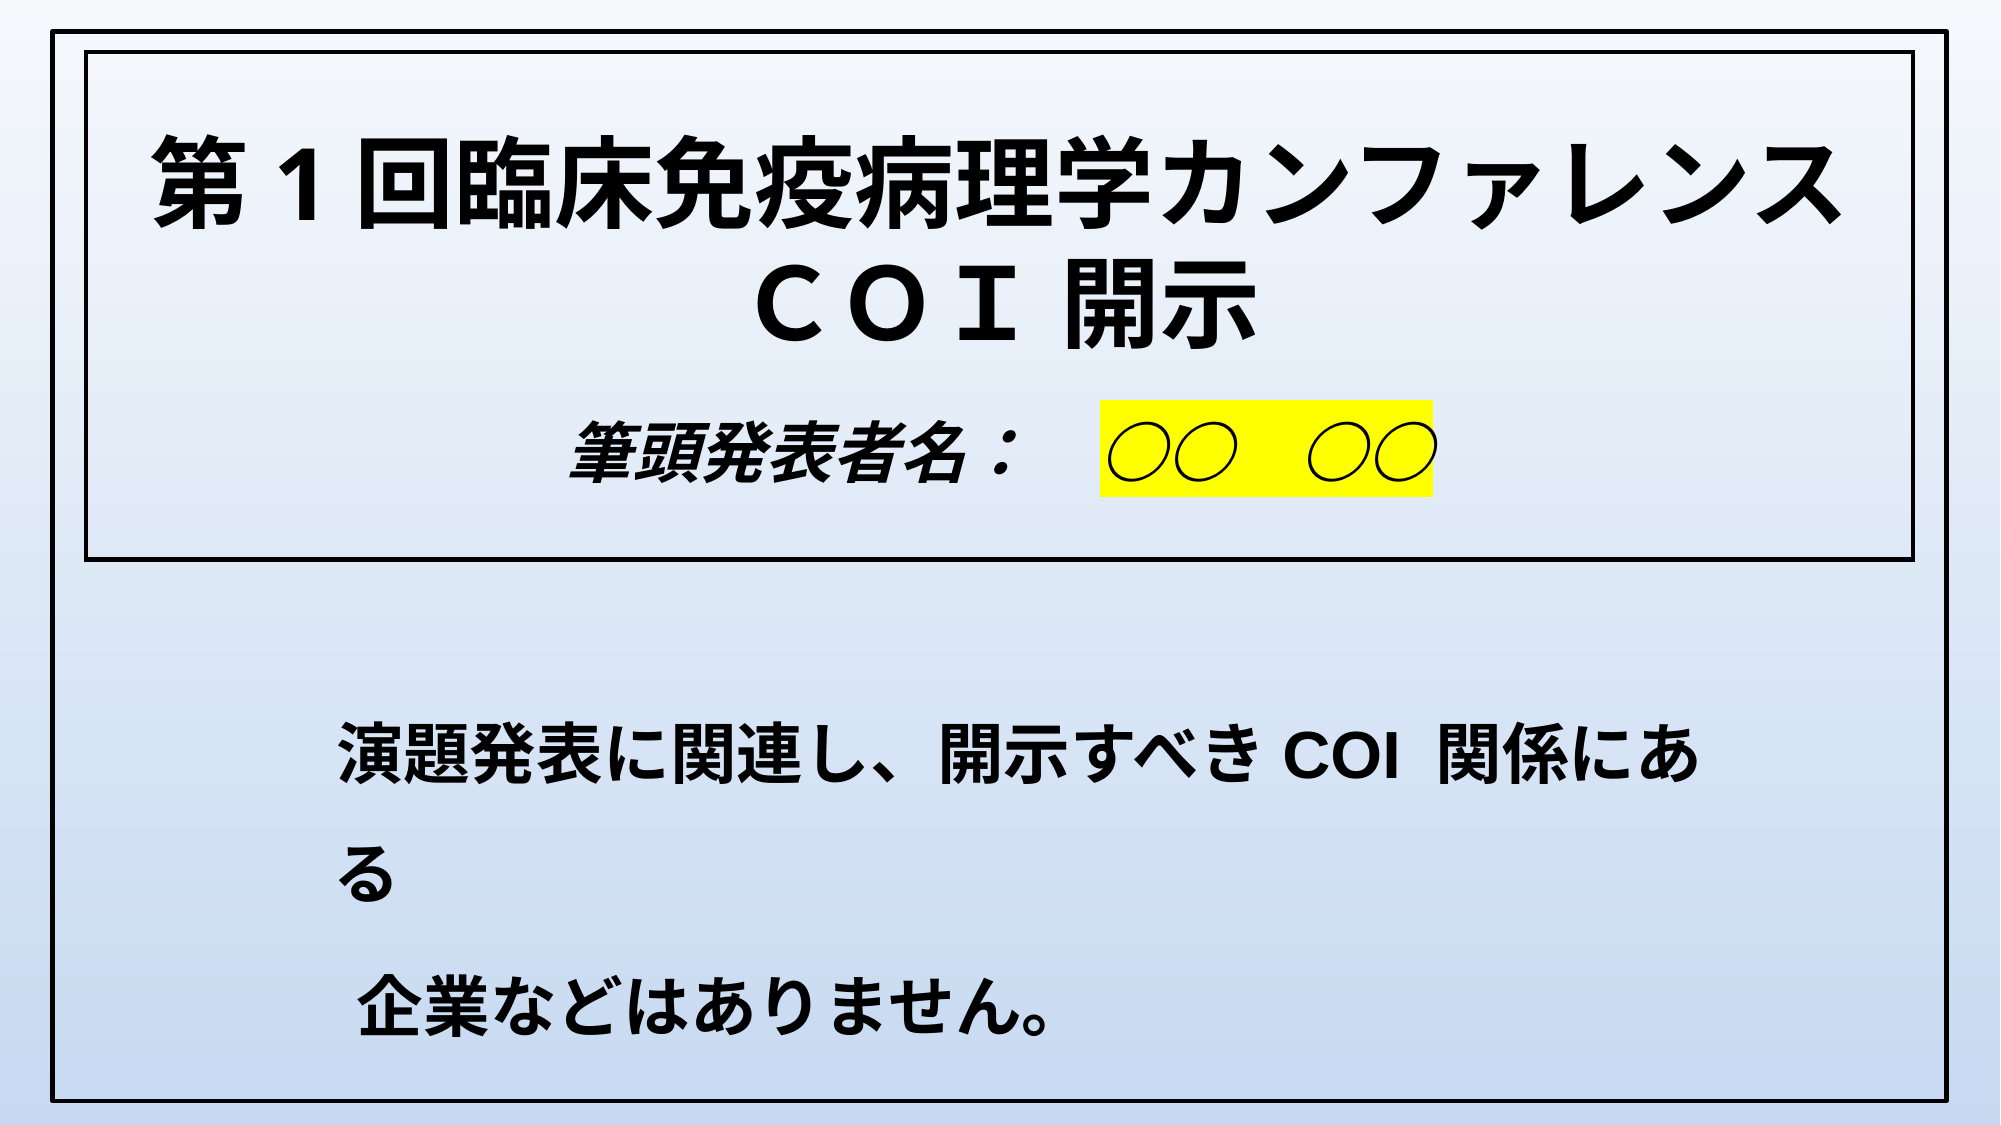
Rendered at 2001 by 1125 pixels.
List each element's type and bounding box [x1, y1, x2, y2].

text_box [50, 29, 1949, 1103]
